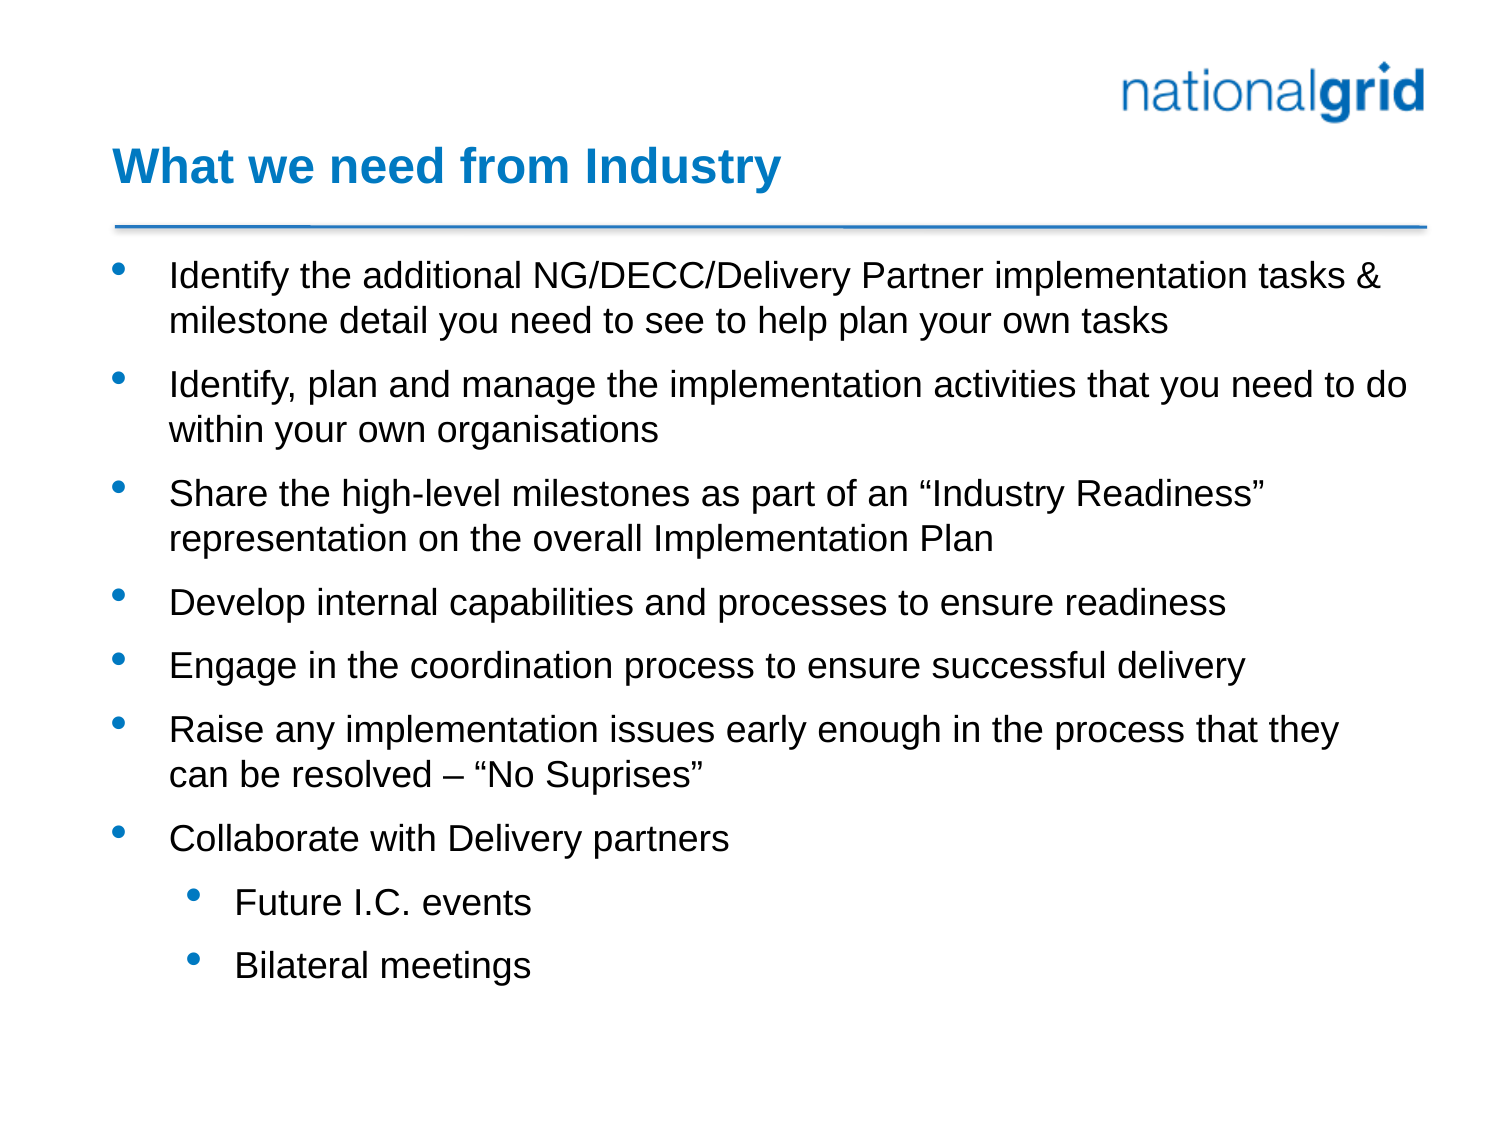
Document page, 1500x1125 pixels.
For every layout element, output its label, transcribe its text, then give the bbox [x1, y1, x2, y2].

title What we need from Industry [97, 124, 1107, 201]
picture [1091, 43, 1449, 173]
list Identify the additional NG/DECC/Delivery Partner implementation tasks & milestone detail you need to see to help plan your own tasks Identify, plan and manage the implementation activities that you need to do within your own organisations Share the high-level milestones as part of an “Industry Readiness” representation on the overall Implementation Plan Develop internal capabilities and processes to ensure readiness Engage in the coordination process to ensure successful delivery Raise any implementation issues early enough in the process that they can be resolved – “No Suprises” Collaborate with Delivery partners Future I.C. events Bilateral meetings [97, 243, 1425, 1034]
